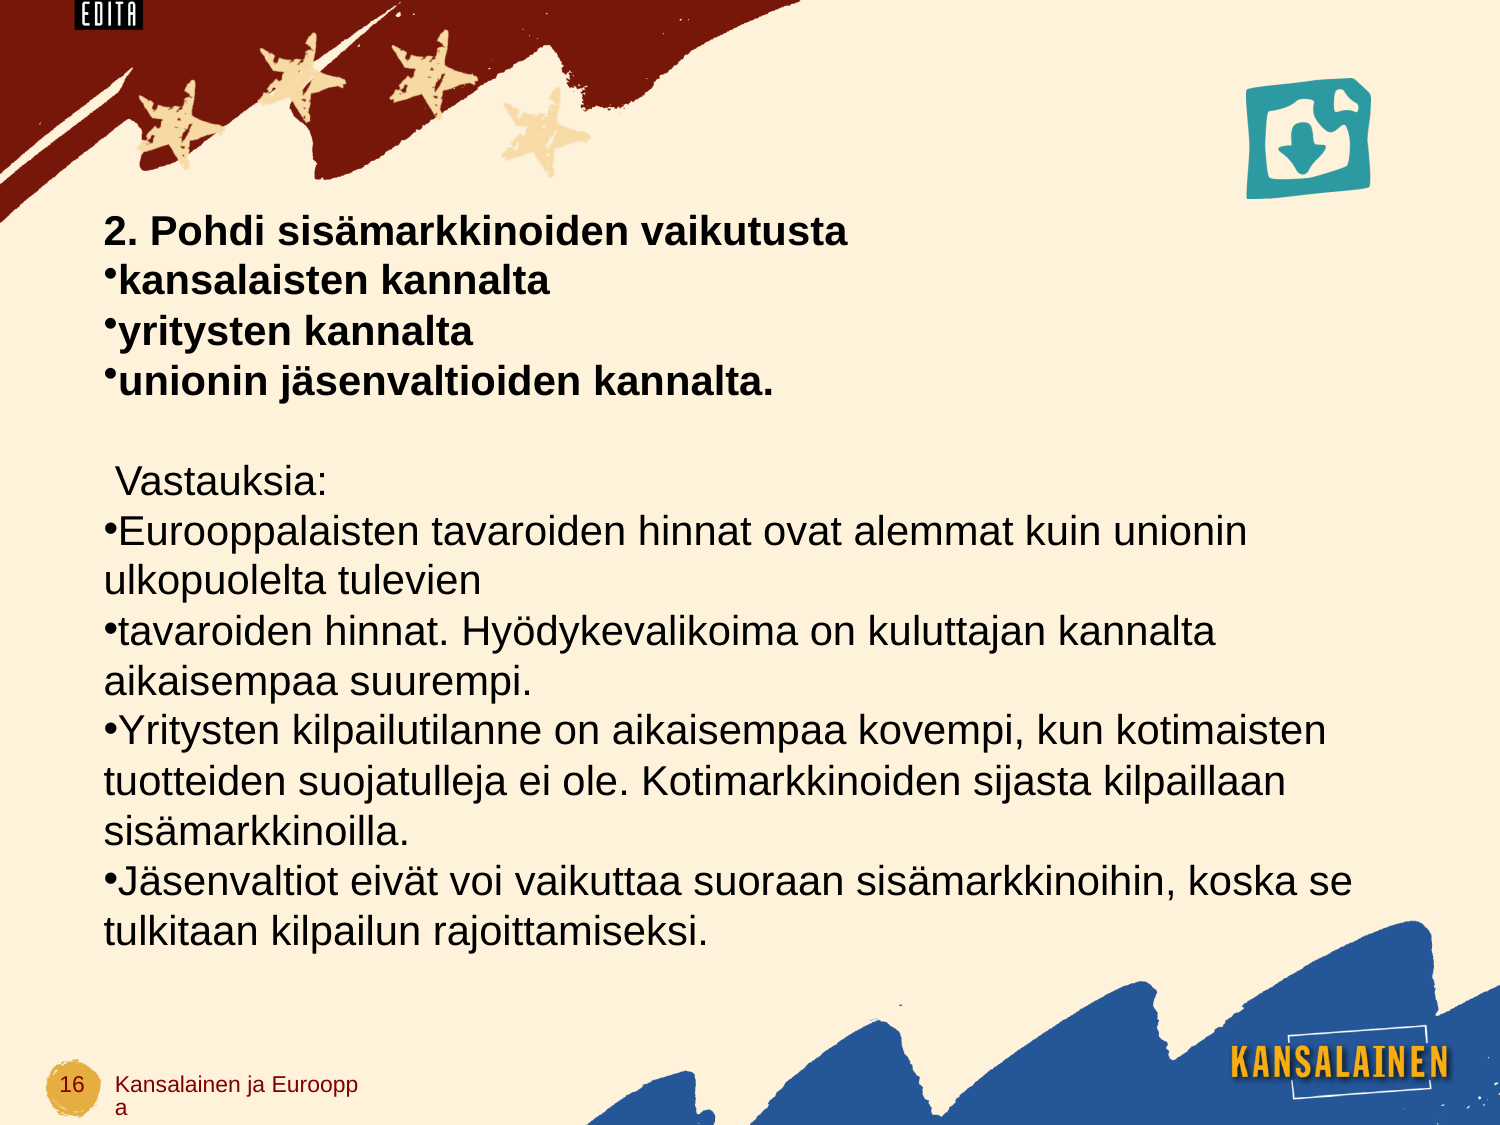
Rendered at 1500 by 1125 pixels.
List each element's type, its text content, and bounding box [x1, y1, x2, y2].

text_box 2. Pohdi sisämarkkinoiden vaikutusta kansalaisten kannalta yritysten kannalta unionin jäsenvaltioiden kannalta. Vastauksia: Eurooppalaisten tavaroiden hinnat ovat alemmat kuin unionin ulkopuolelta tulevien tavaroiden hinnat. Hyödykevalikoima on kuluttajan kannalta aikaisempaa suurempi. Yritysten kilpailutilanne on aikaisempaa kovempi, kun kotimaisten tuotteiden suojatulleja ei ole. Kotimarkkinoiden sijasta kilpaillaan sisämarkkinoilla. Jäsenvaltiot eivät voi vaikuttaa suoraan sisämarkkinoihin, koska se tulkitaan kilpailun rajoittamiseksi. [88, 195, 1412, 1006]
picture [0, 0, 1500, 1125]
slide_number 16 [37, 1062, 99, 1125]
footer Kansalainen ja Eurooppa [99, 1062, 376, 1125]
